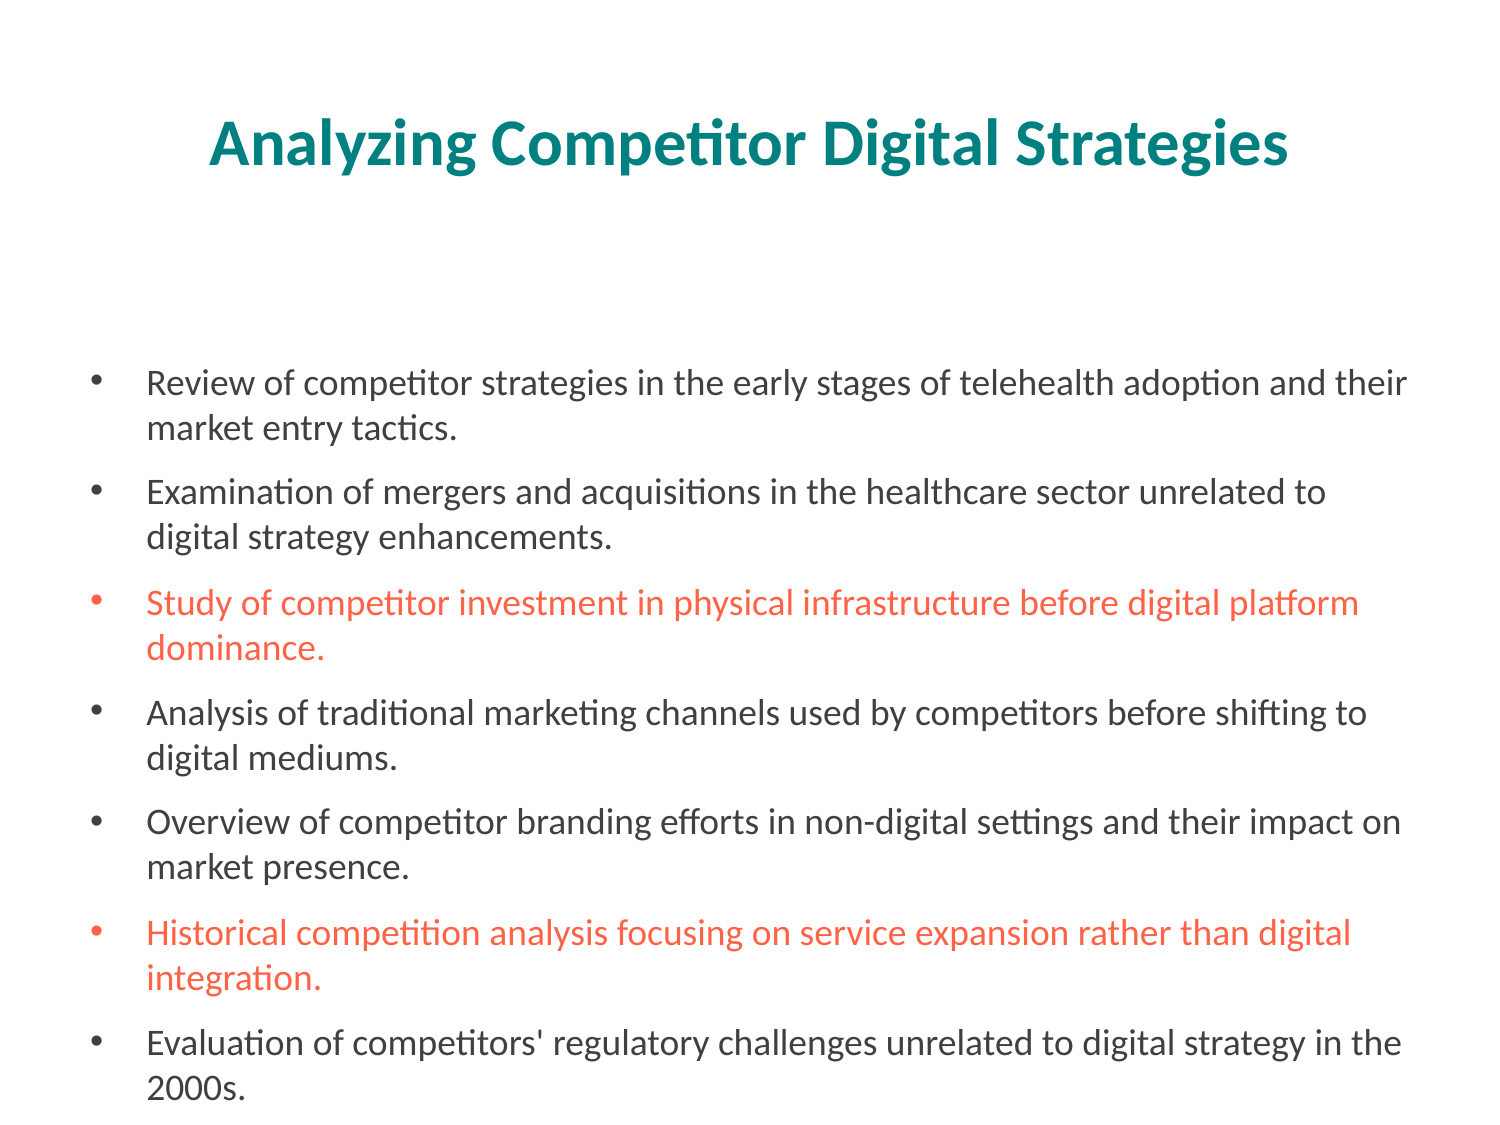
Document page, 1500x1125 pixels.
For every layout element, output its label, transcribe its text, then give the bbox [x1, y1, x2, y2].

list Review of competitor strategies in the early stages of telehealth adoption and their market entry tactics. Examination of mergers and acquisitions in the healthcare sector unrelated to digital strategy enhancements. Study of competitor investment in physical infrastructure before digital platform dominance. Analysis of traditional marketing channels used by competitors before shifting to digital mediums. Overview of competitor branding efforts in non-digital settings and their impact on market presence. Historical competition analysis focusing on service expansion rather than digital integration. Evaluation of competitors' regulatory challenges unrelated to digital strategy in the 2000s. [75, 262, 1425, 1005]
title Analyzing Competitor Digital Strategies [75, 45, 1425, 233]
